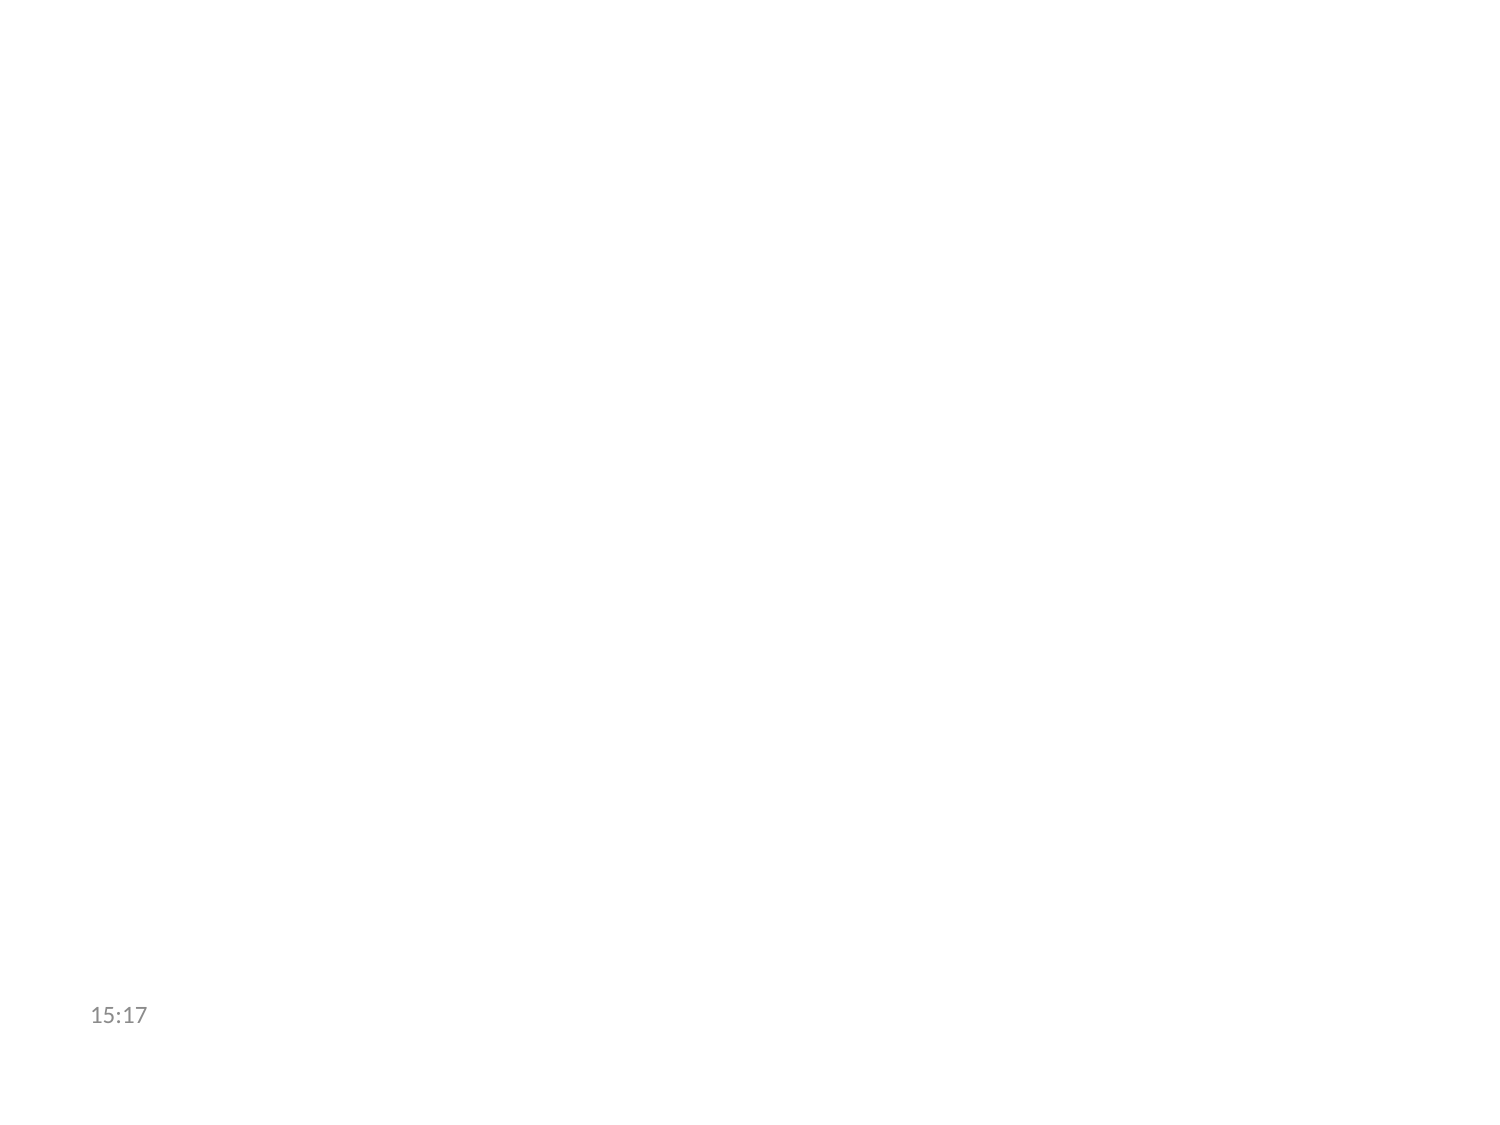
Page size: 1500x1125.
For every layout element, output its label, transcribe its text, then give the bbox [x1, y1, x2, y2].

text_box 15:35 [75, 983, 425, 1044]
